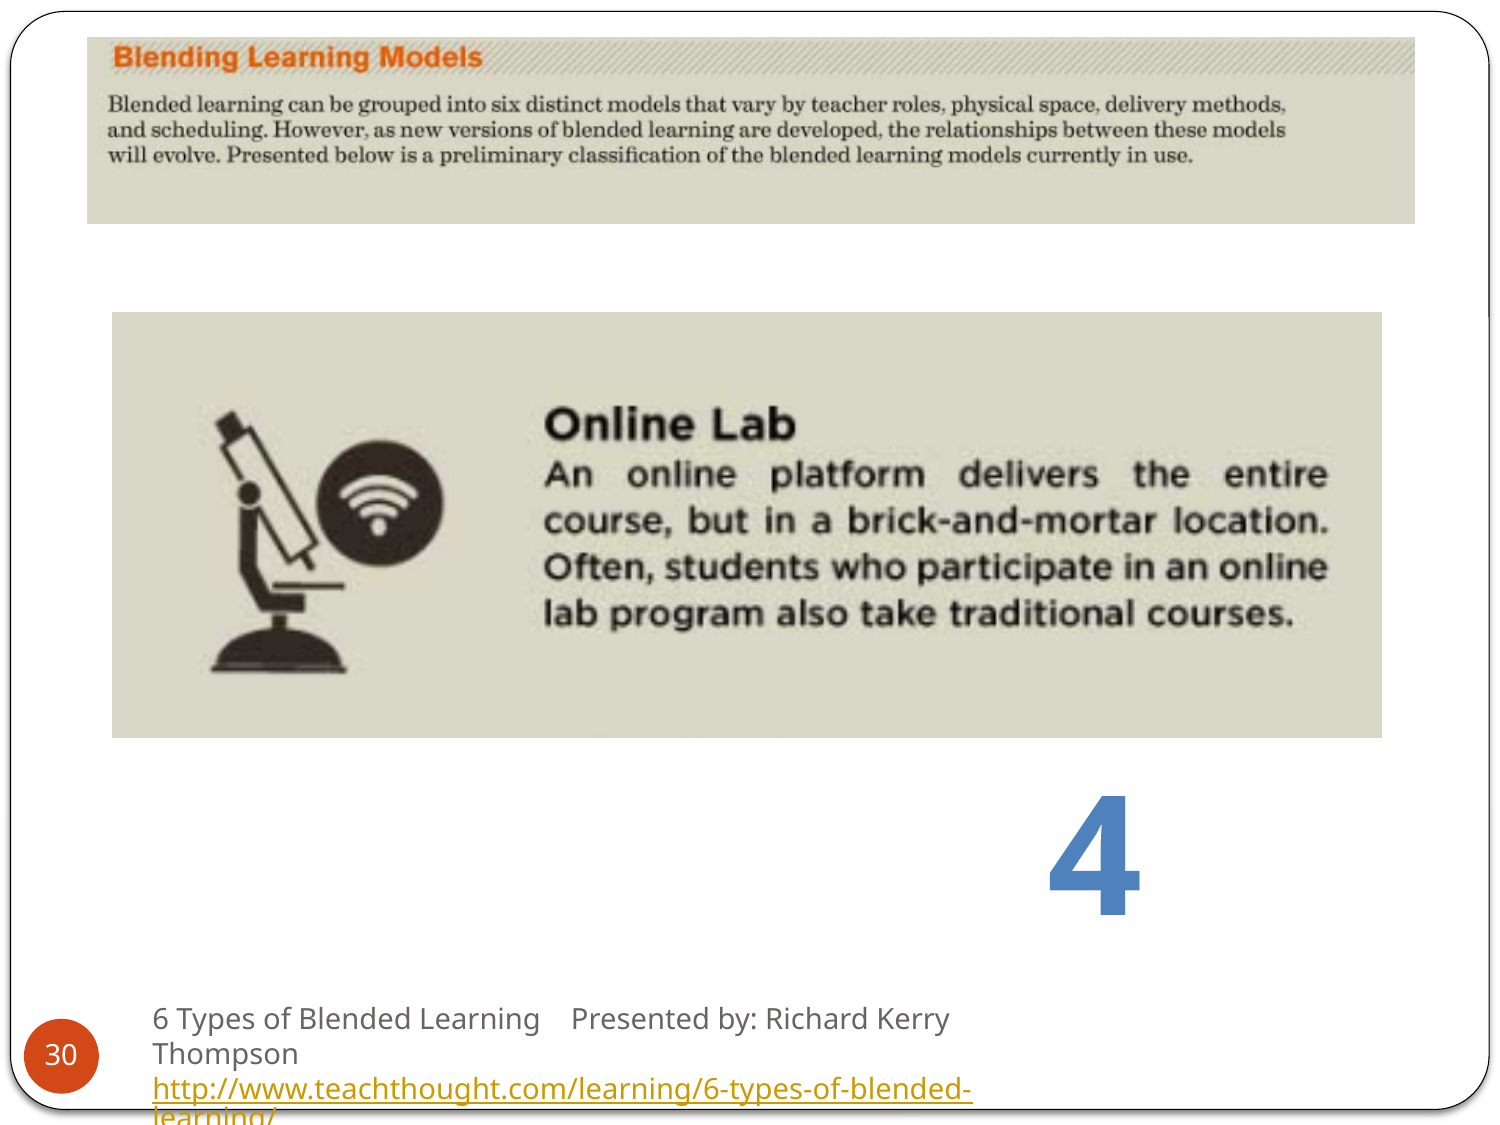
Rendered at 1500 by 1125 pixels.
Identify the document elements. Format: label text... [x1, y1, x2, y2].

picture [87, 37, 1415, 224]
footer 6 Types of Blended Learning Presented by: Richard Kerry Thompson http://www.teachthought.com/learning/6-types-of-blended-learning/ [137, 1042, 988, 1103]
slide_number 30 [23, 1018, 99, 1094]
text_box 4 [1032, 747, 1158, 956]
picture [112, 312, 1382, 738]
